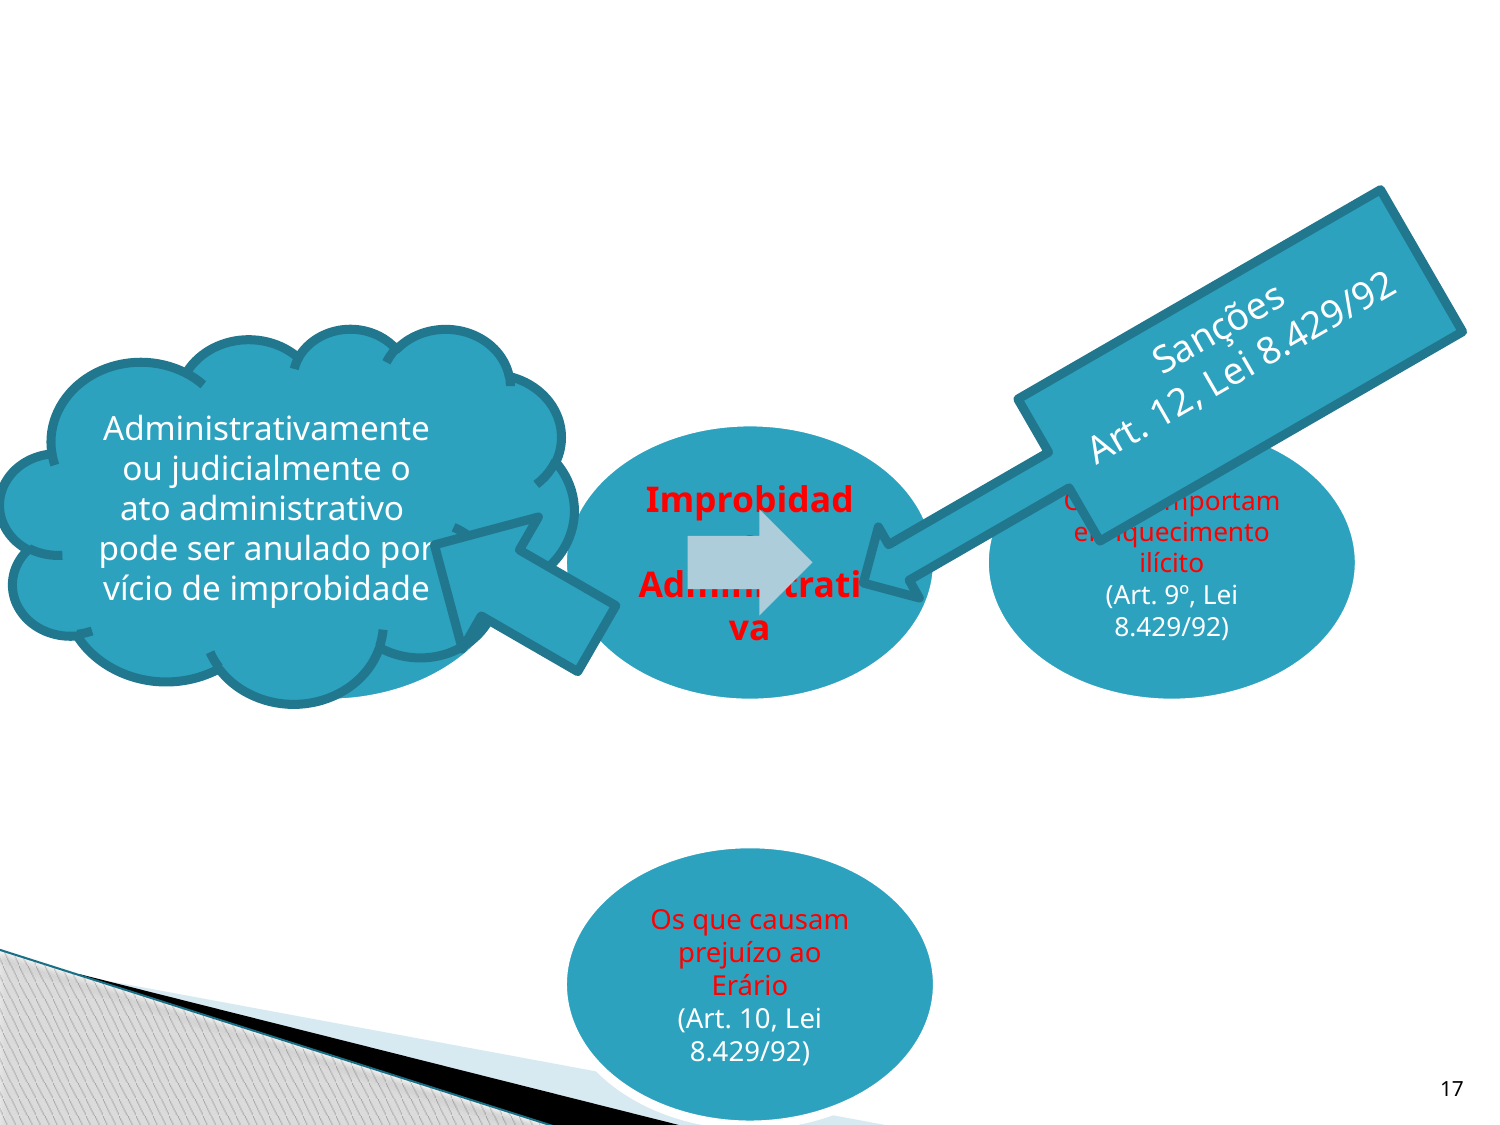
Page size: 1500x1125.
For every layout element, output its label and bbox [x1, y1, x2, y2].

list [0, 0, 1500, 1125]
